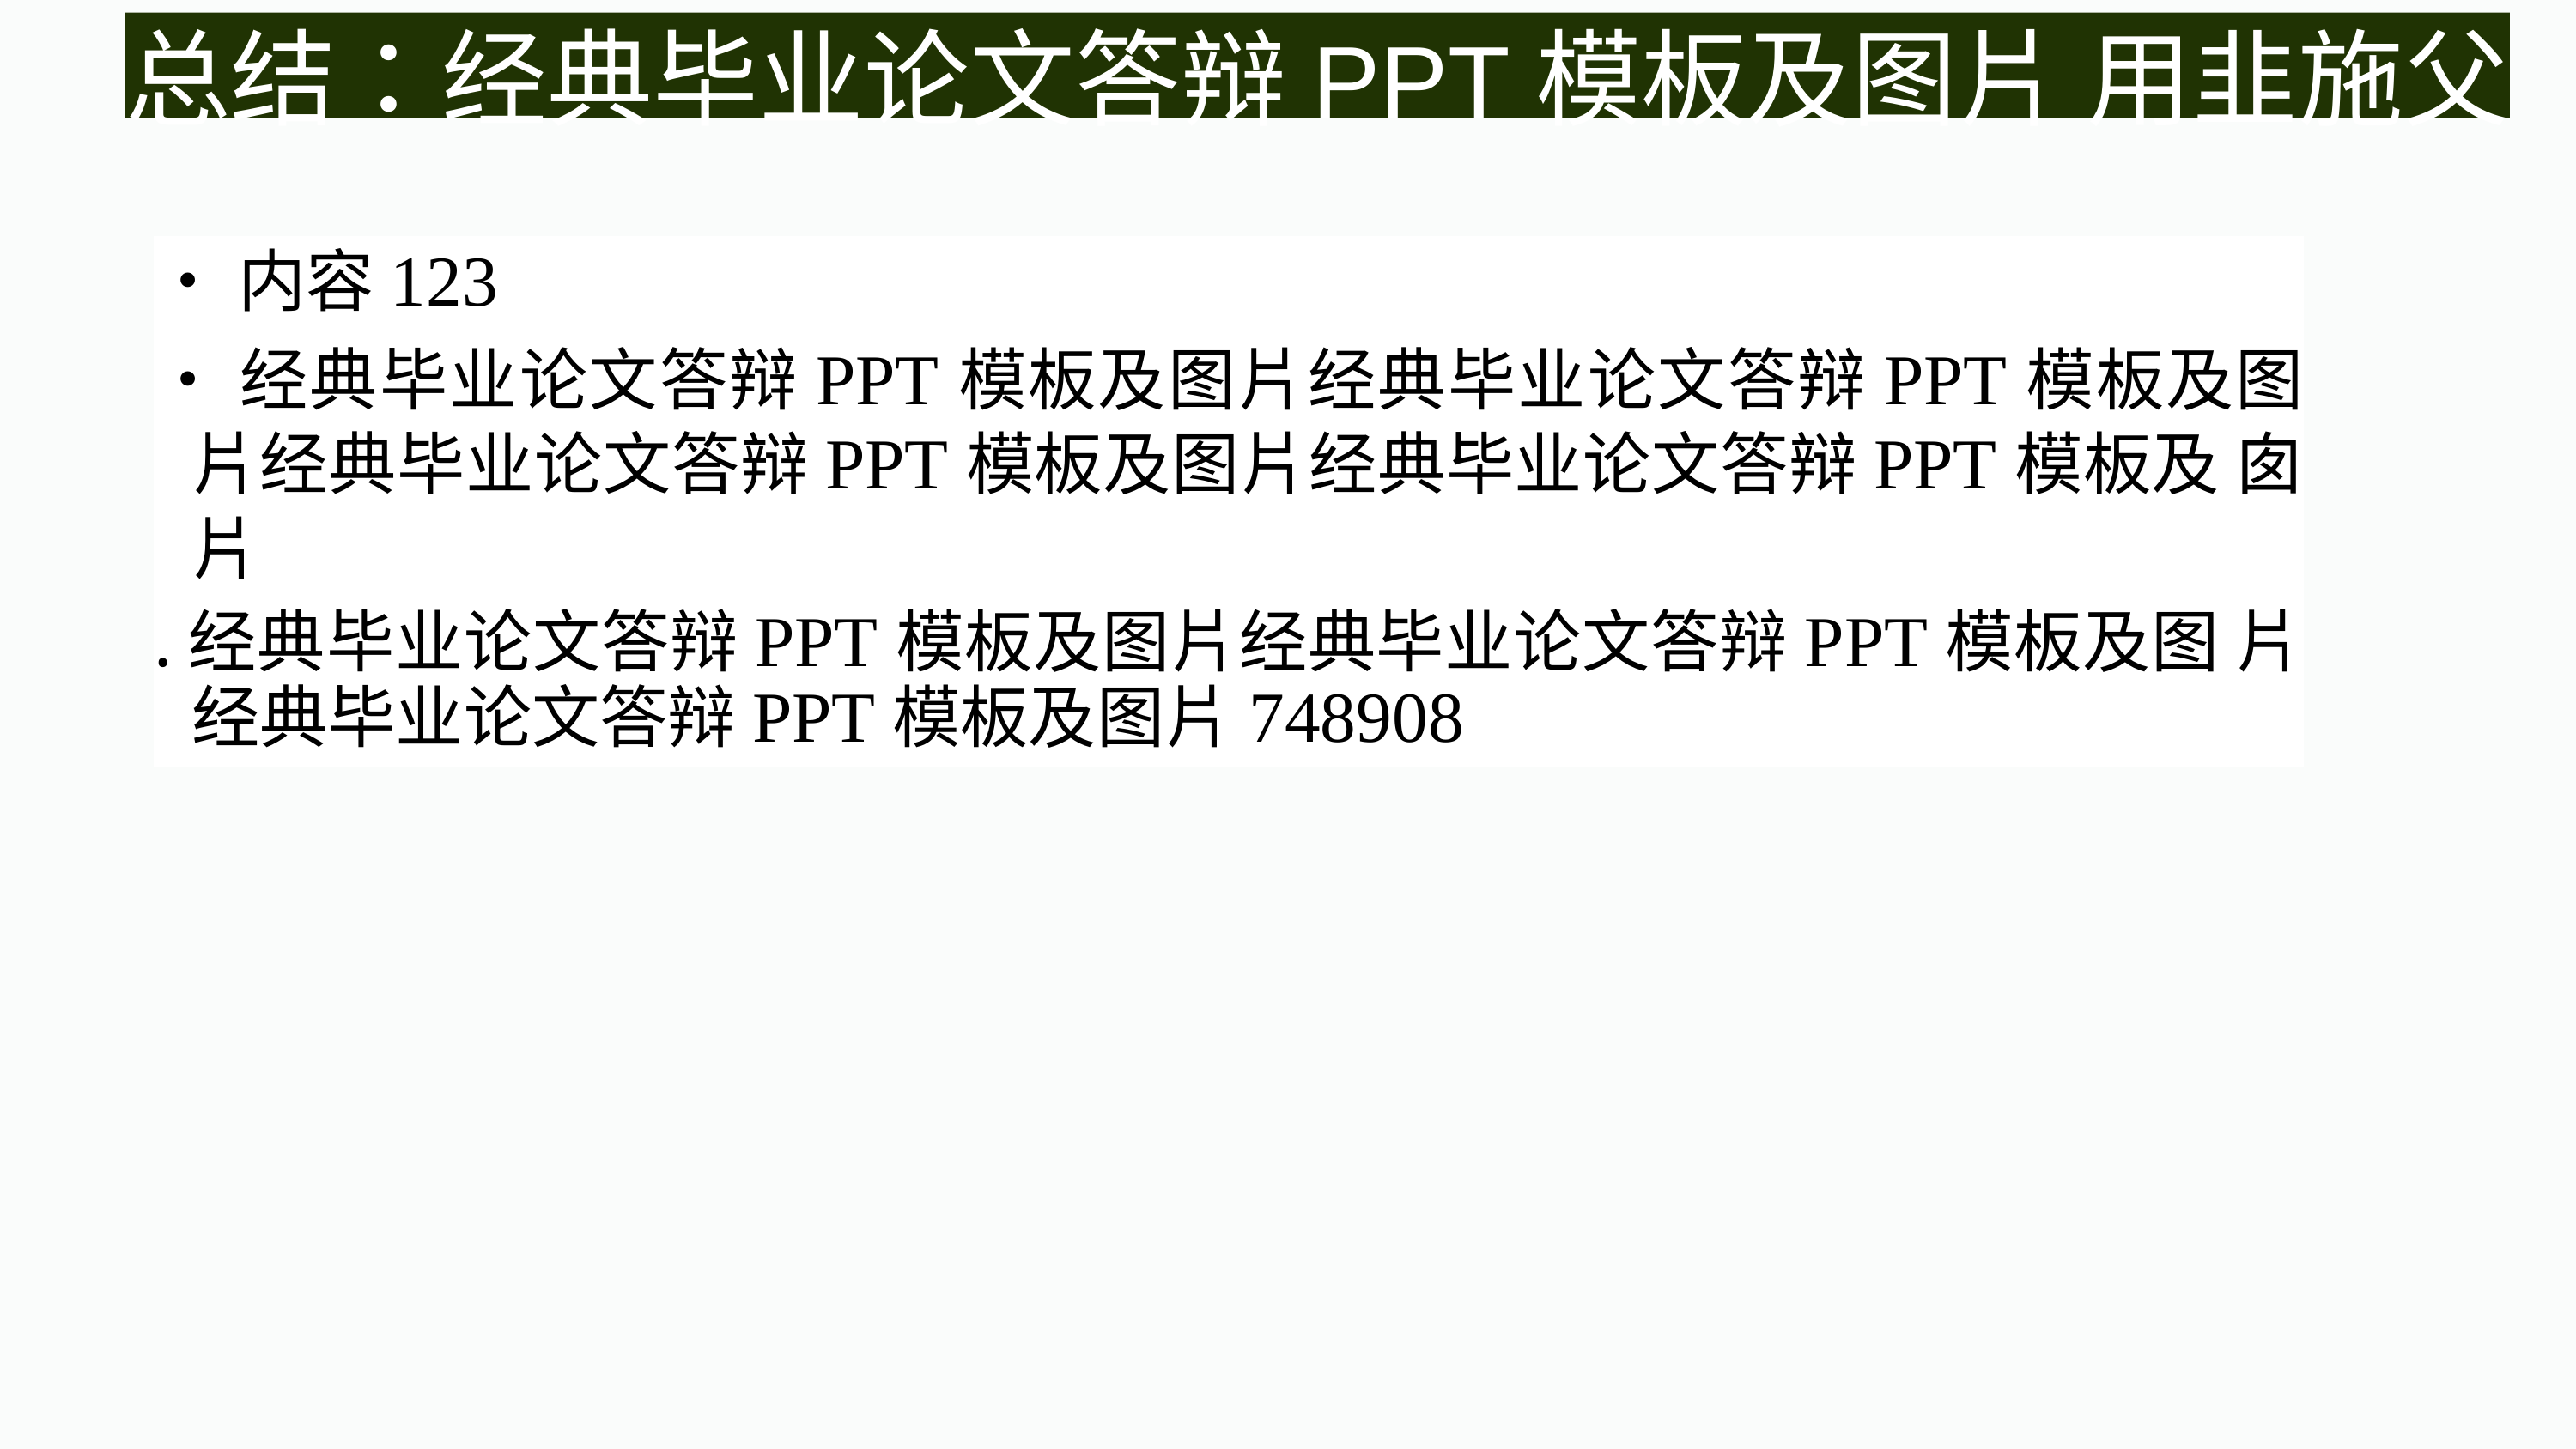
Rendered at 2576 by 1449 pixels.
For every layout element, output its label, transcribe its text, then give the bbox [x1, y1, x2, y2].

text_box 总结：经典毕业论文答辩PPT模板及图片 用韭施父 [125, 12, 2510, 118]
text_box •内容123 •经典毕业论文答辩PPT模板及图片经典毕业论文答辩PPT模板及图 片经典毕业论文答辩PPT模板及图片经典毕业论文答辩PPT模板及 囱片 .经典毕业论文答辩PPT模板及图片经典毕业论文答辩PPT模板及图 片经典毕业论文答辩PPT模板及图片748908 [154, 235, 2305, 767]
